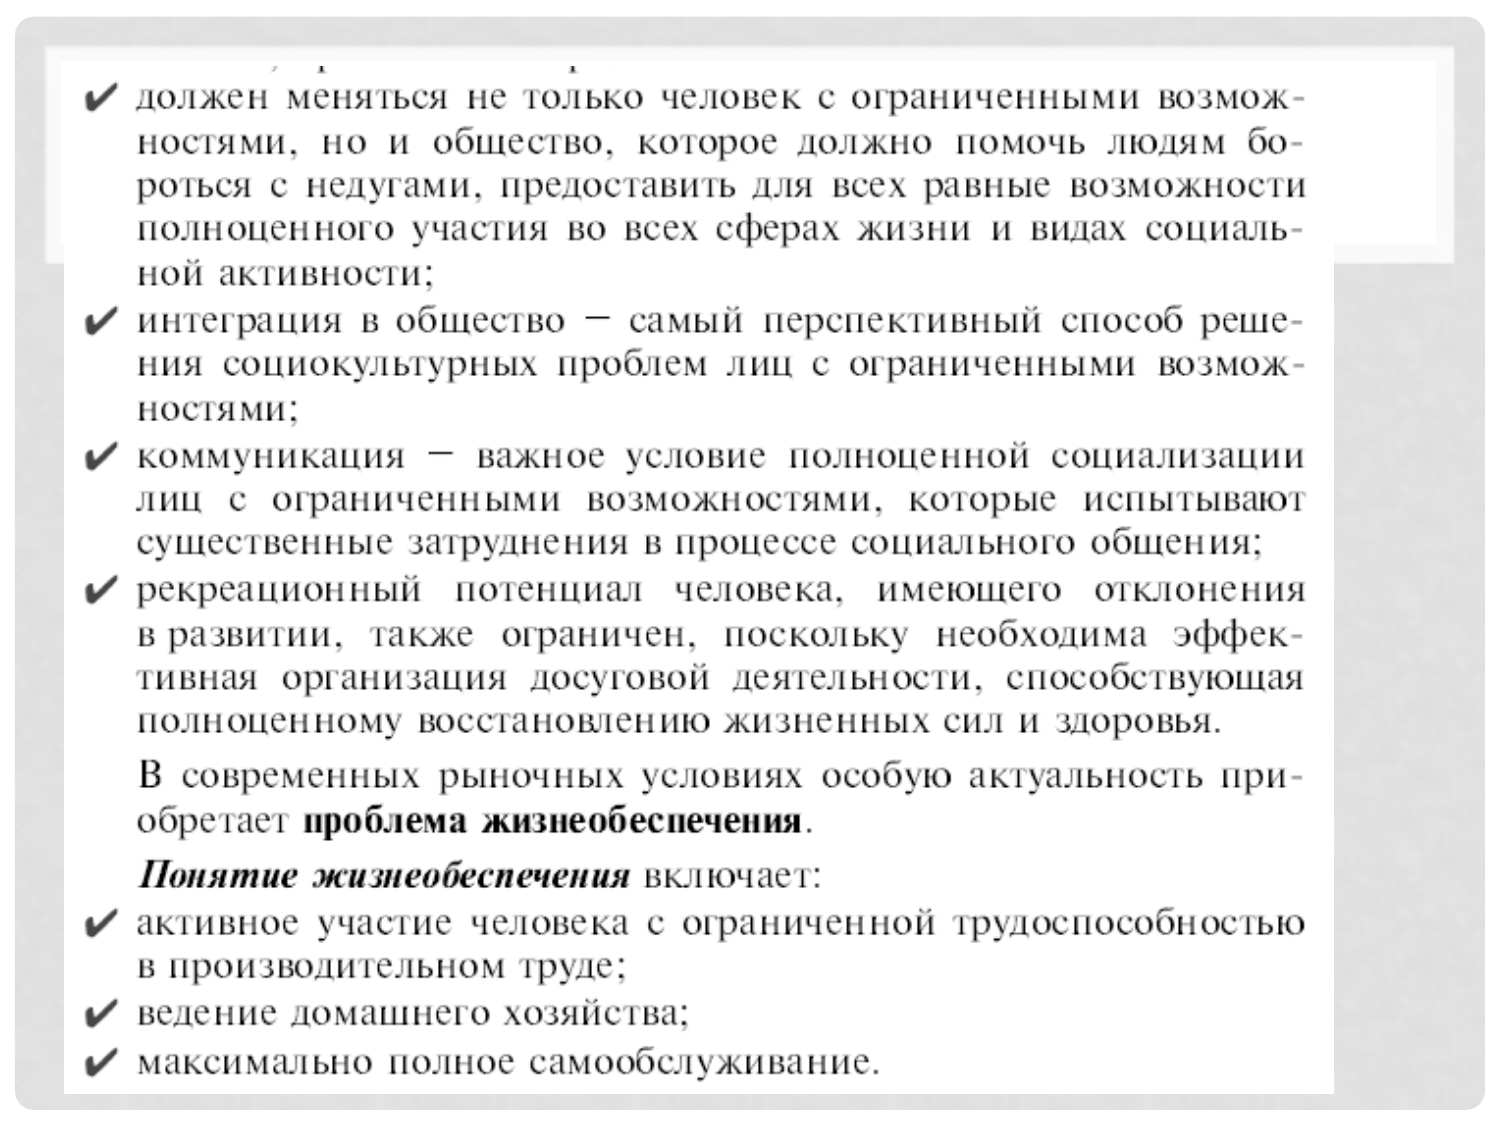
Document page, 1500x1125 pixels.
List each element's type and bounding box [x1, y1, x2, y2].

picture [64, 66, 1335, 1095]
